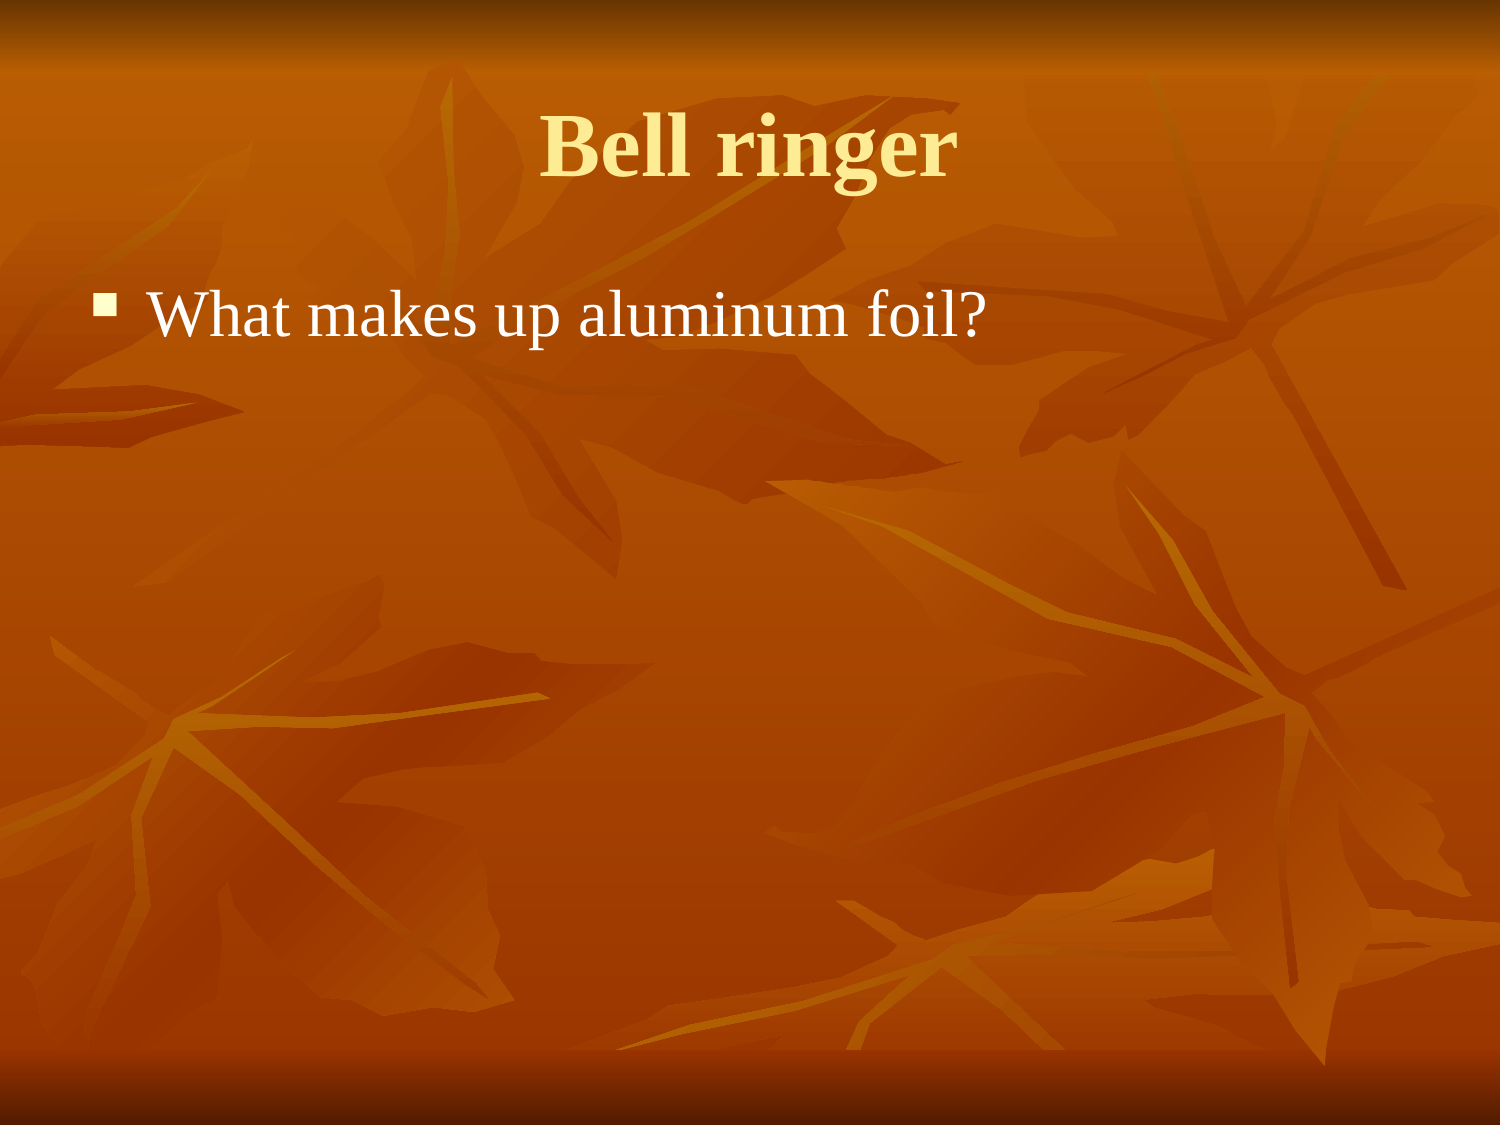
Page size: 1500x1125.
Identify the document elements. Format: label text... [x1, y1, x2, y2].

list What makes up aluminum foil? [74, 262, 1426, 1006]
title Bell ringer [74, 45, 1426, 234]
